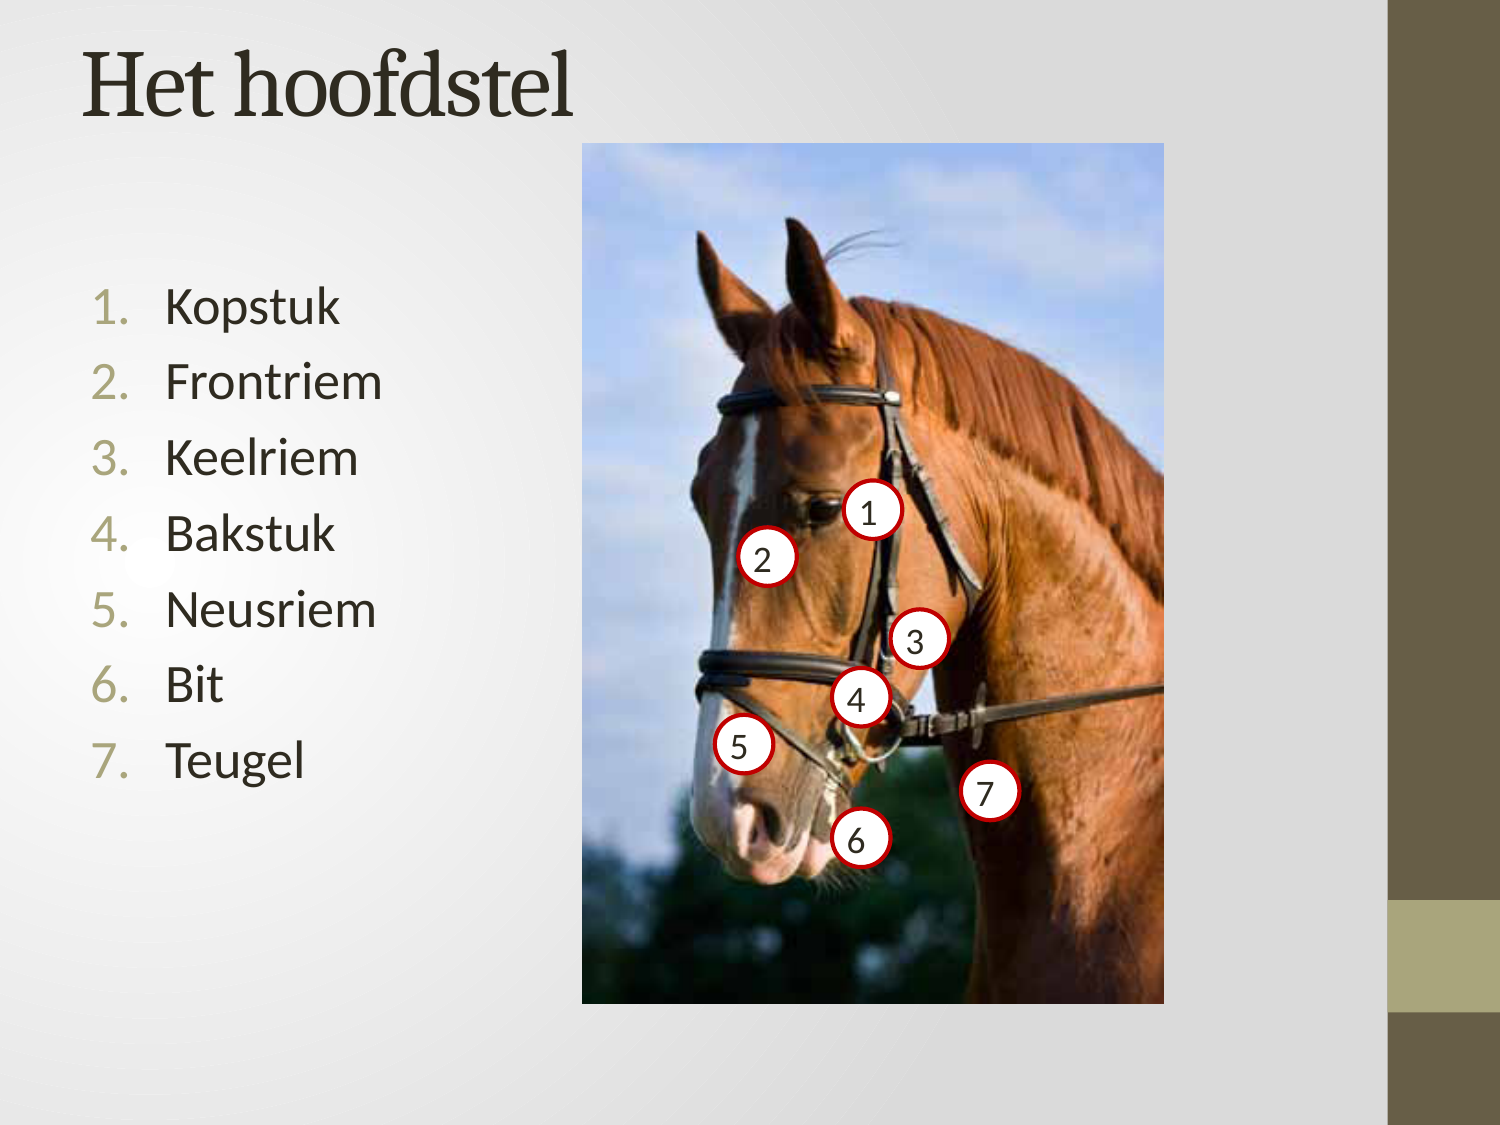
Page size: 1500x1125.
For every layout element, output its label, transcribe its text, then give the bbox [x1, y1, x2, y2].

title Het hoofdstel [64, 30, 1388, 125]
list Kopstuk Frontriem Keelriem Bakstuk Neusriem Bit Teugel [75, 262, 1325, 1050]
picture [582, 143, 1164, 1005]
